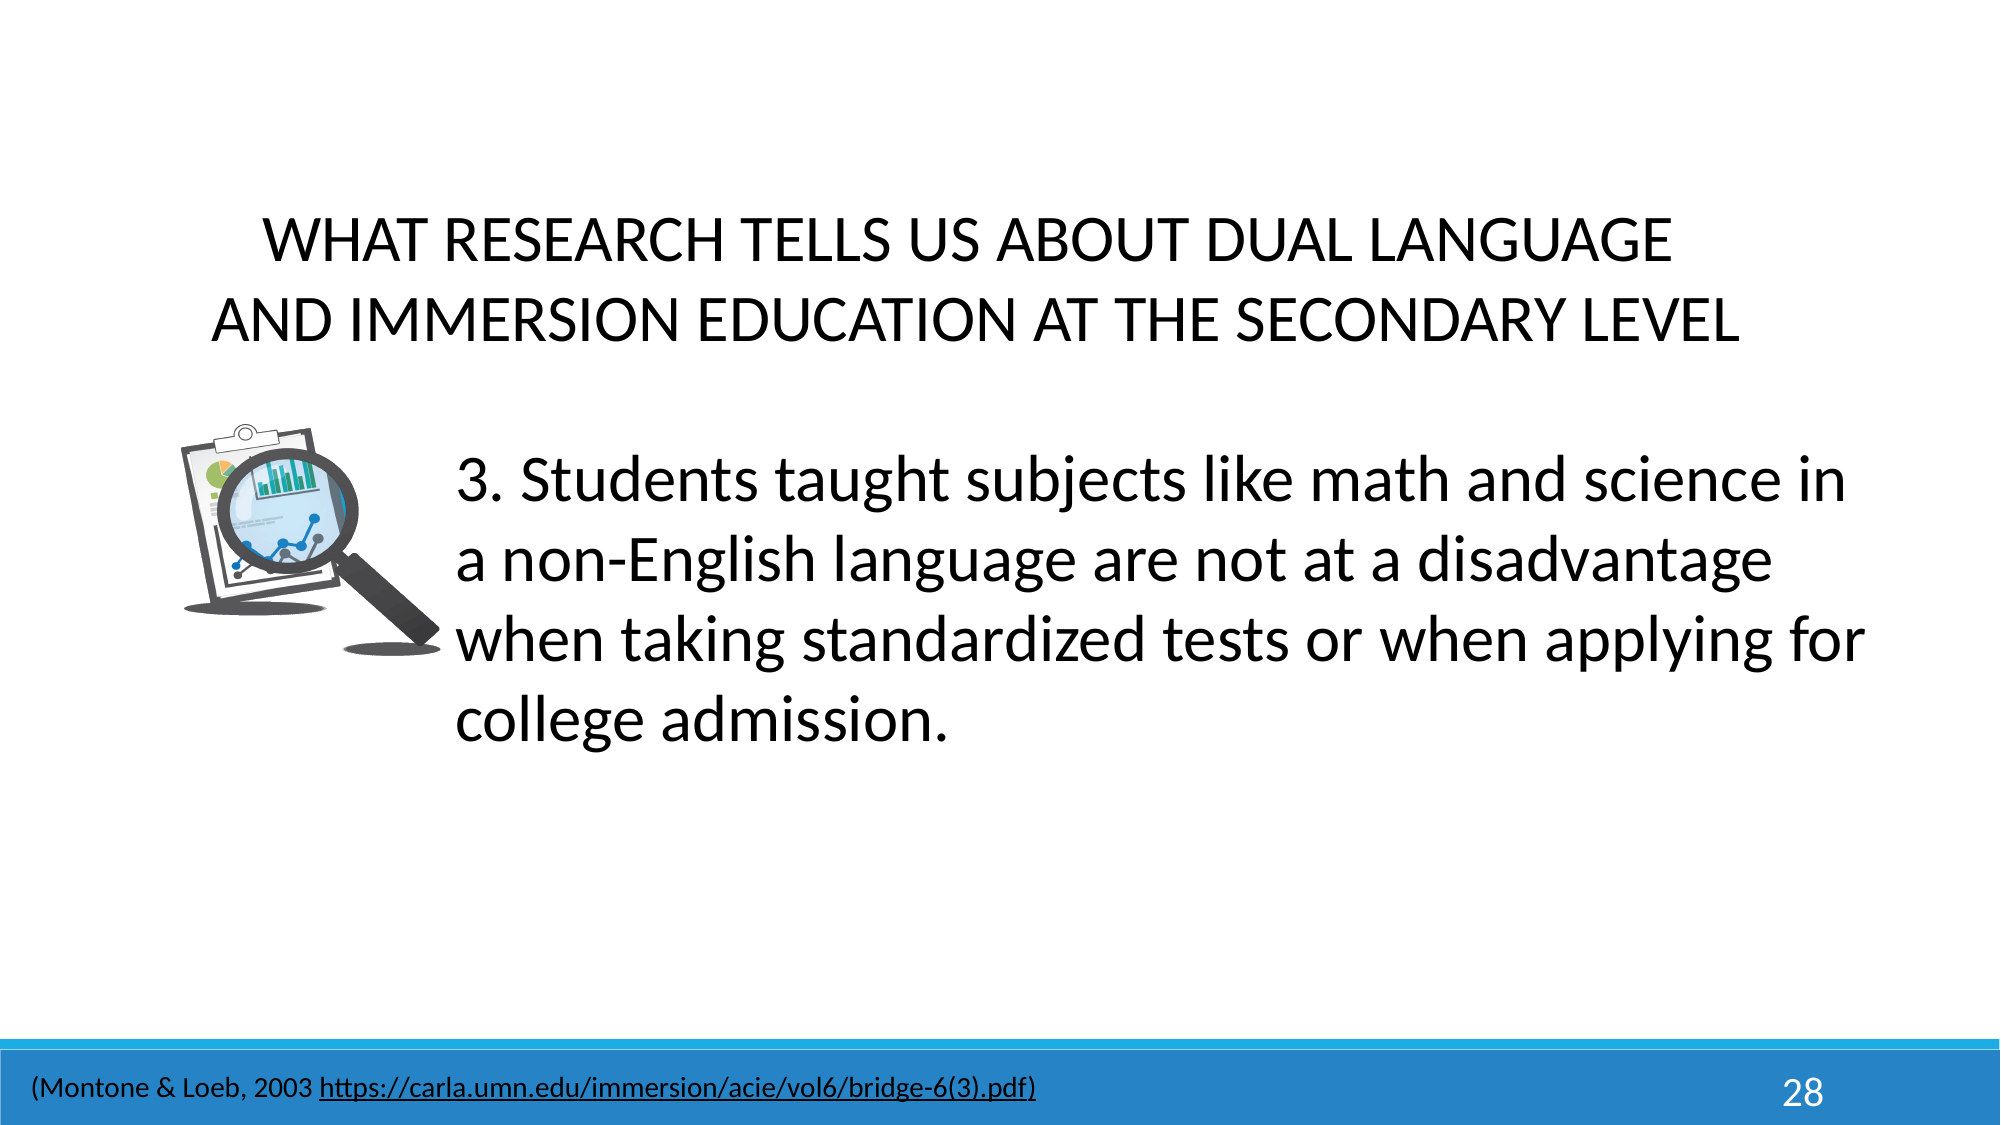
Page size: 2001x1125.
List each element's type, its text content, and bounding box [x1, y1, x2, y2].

picture [181, 423, 441, 657]
slide_number 28 [1624, 1059, 1840, 1120]
text_box WHAT RESEARCH TELLS US ABOUT DUAL LANGUAGE AND IMMERSION EDUCATION AT THE SECONDARY LEVEL 3. Students taught subjects like math and science in a non-English language are not at a disadvantage when taking standardized tests or when applying for college admission. [65, 187, 1888, 842]
text_box (Montone & Loeb, 2003 https://carla.umn.edu/immersion/acie/vol6/bridge-6(3).pdf) [15, 1060, 1443, 1111]
